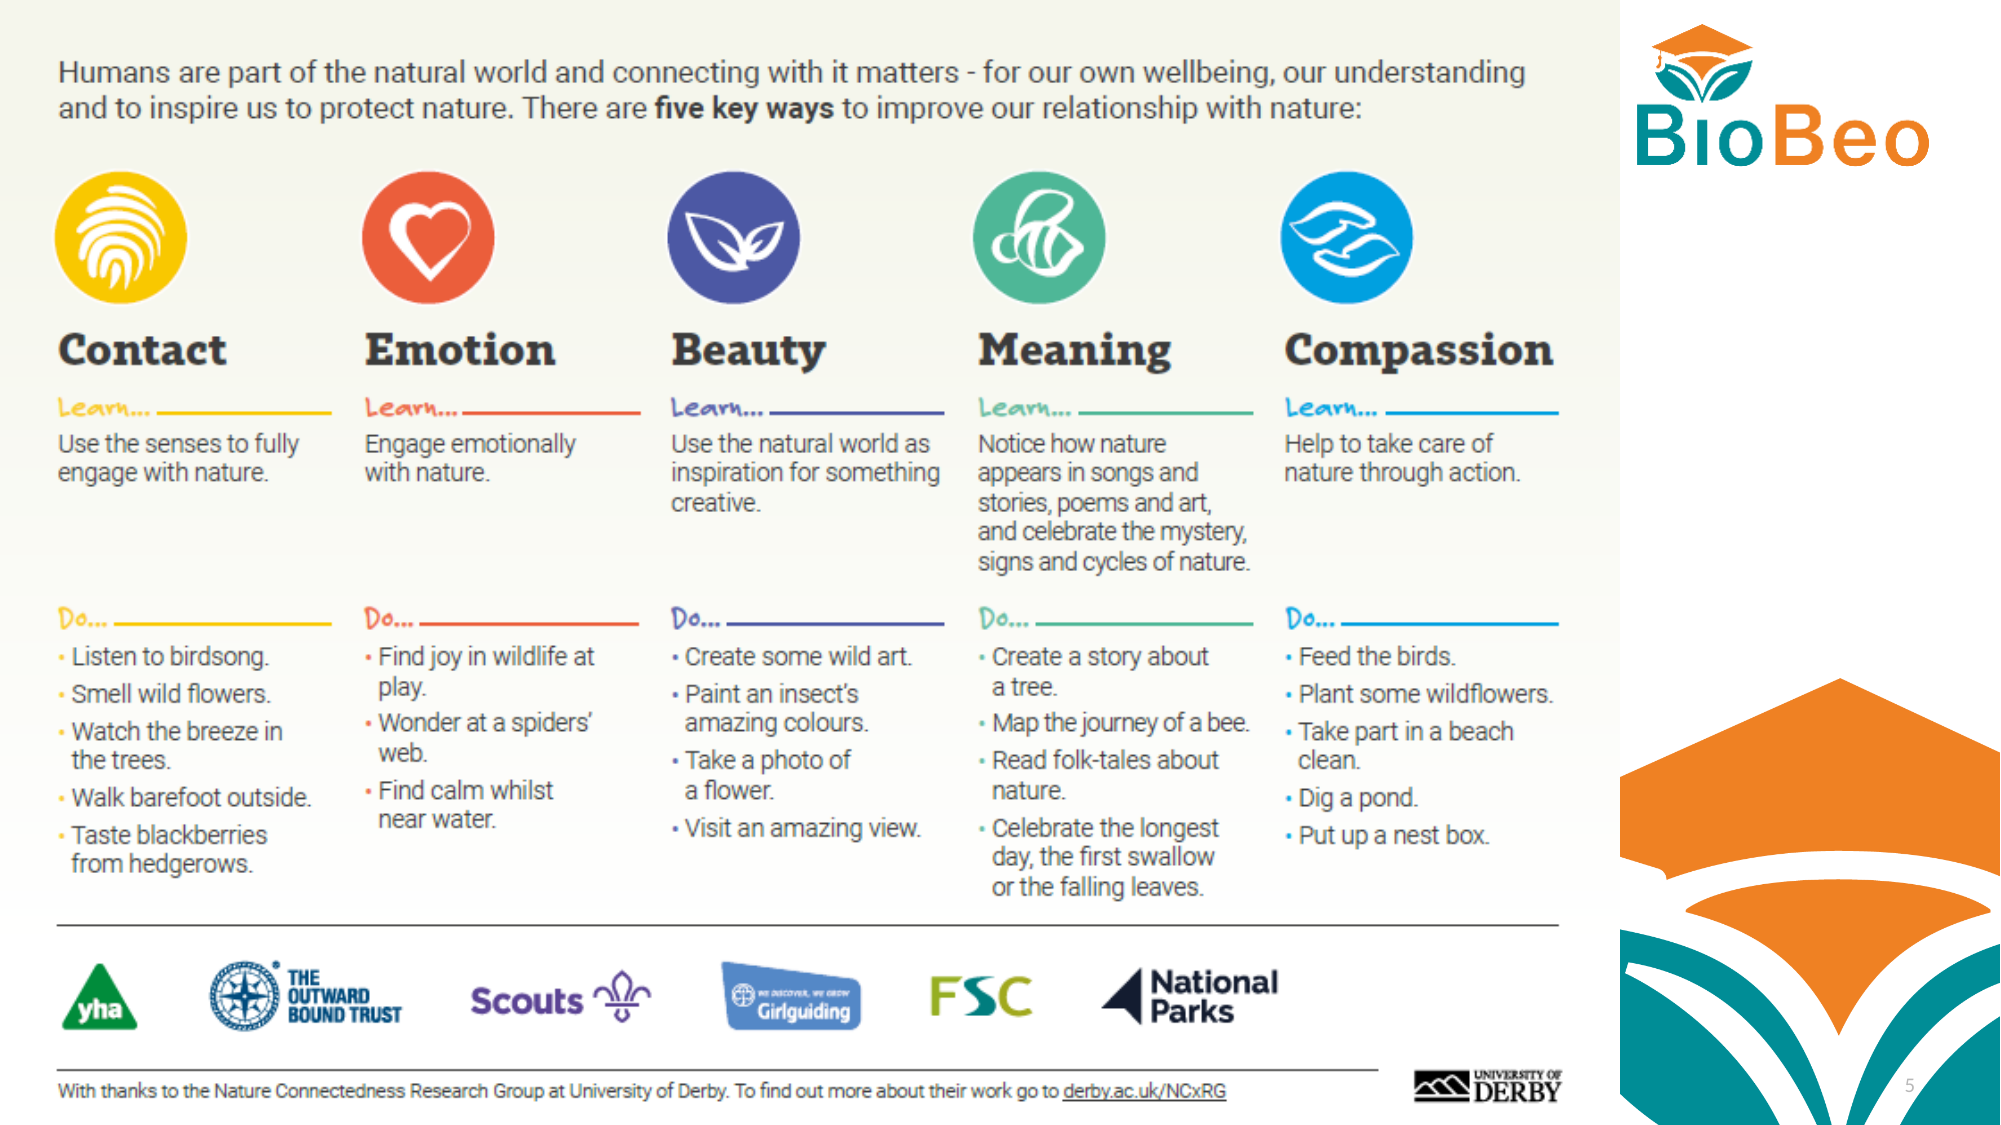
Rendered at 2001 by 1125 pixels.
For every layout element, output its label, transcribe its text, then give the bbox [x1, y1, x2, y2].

picture [1635, 22, 1931, 168]
slide_number 5 [1818, 1065, 1931, 1103]
picture [0, 0, 2000, 1125]
footer BioBeo [1620, 1065, 1805, 1103]
